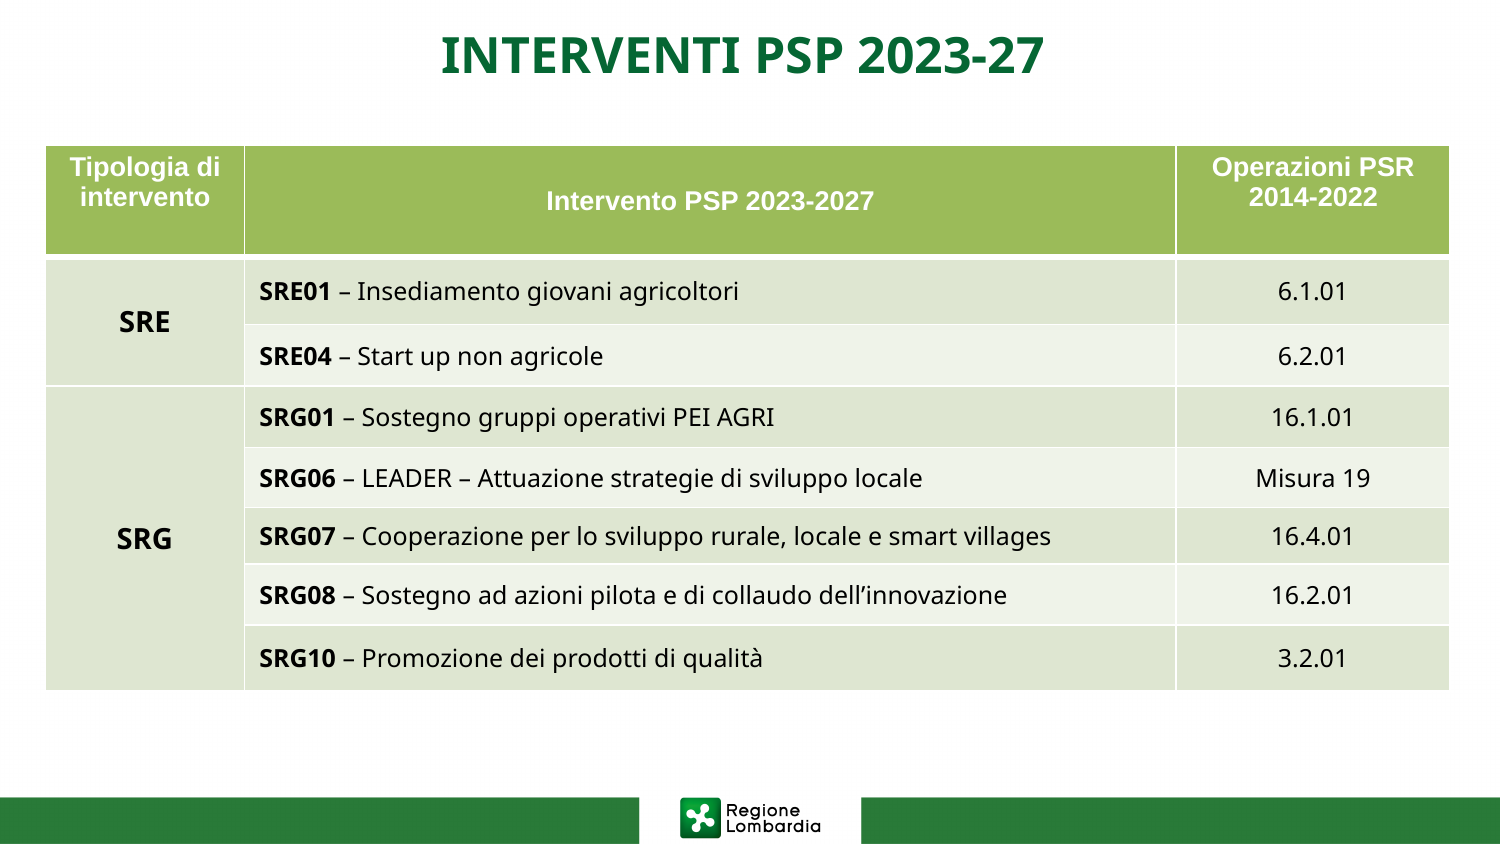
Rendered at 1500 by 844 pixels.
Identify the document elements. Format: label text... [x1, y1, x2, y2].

table_cell SRG06 – LEADER – Attuazione strategie di sviluppo locale [245, 448, 1175, 507]
table_cell SRG01 – Sostegno gruppi operativi PEI AGRI [245, 387, 1175, 447]
table_cell 3.2.01 [1177, 626, 1449, 690]
title INTERVENTI PSP 2023-27 [112, 0, 1388, 109]
table_cell 16.1.01 [1177, 387, 1449, 447]
table_cell SRE [46, 260, 244, 385]
picture [0, 0, 1500, 844]
table_header Tipologia di intervento [46, 146, 244, 254]
table_cell 6.2.01 [1177, 325, 1449, 385]
table_cell SRG [46, 387, 244, 690]
table_cell SRE01 – Insediamento giovani agricoltori [245, 260, 1175, 324]
table_cell SRG07 – Cooperazione per lo sviluppo rurale, locale e smart villages [245, 508, 1175, 563]
table_cell 6.1.01 [1177, 260, 1449, 324]
table_cell 16.4.01 [1177, 508, 1449, 563]
table_cell 16.2.01 [1177, 565, 1449, 624]
table_cell Misura 19 [1177, 448, 1449, 507]
table_header Operazioni PSR 2014-2022 [1177, 146, 1449, 254]
table_cell SRE04 – Start up non agricole [245, 325, 1175, 385]
table_header Intervento PSP 2023-2027 [245, 146, 1175, 254]
table_cell SRG10 – Promozione dei prodotti di qualità [245, 626, 1175, 690]
table_cell SRG08 – Sostegno ad azioni pilota e di collaudo dell’innovazione [245, 565, 1175, 624]
